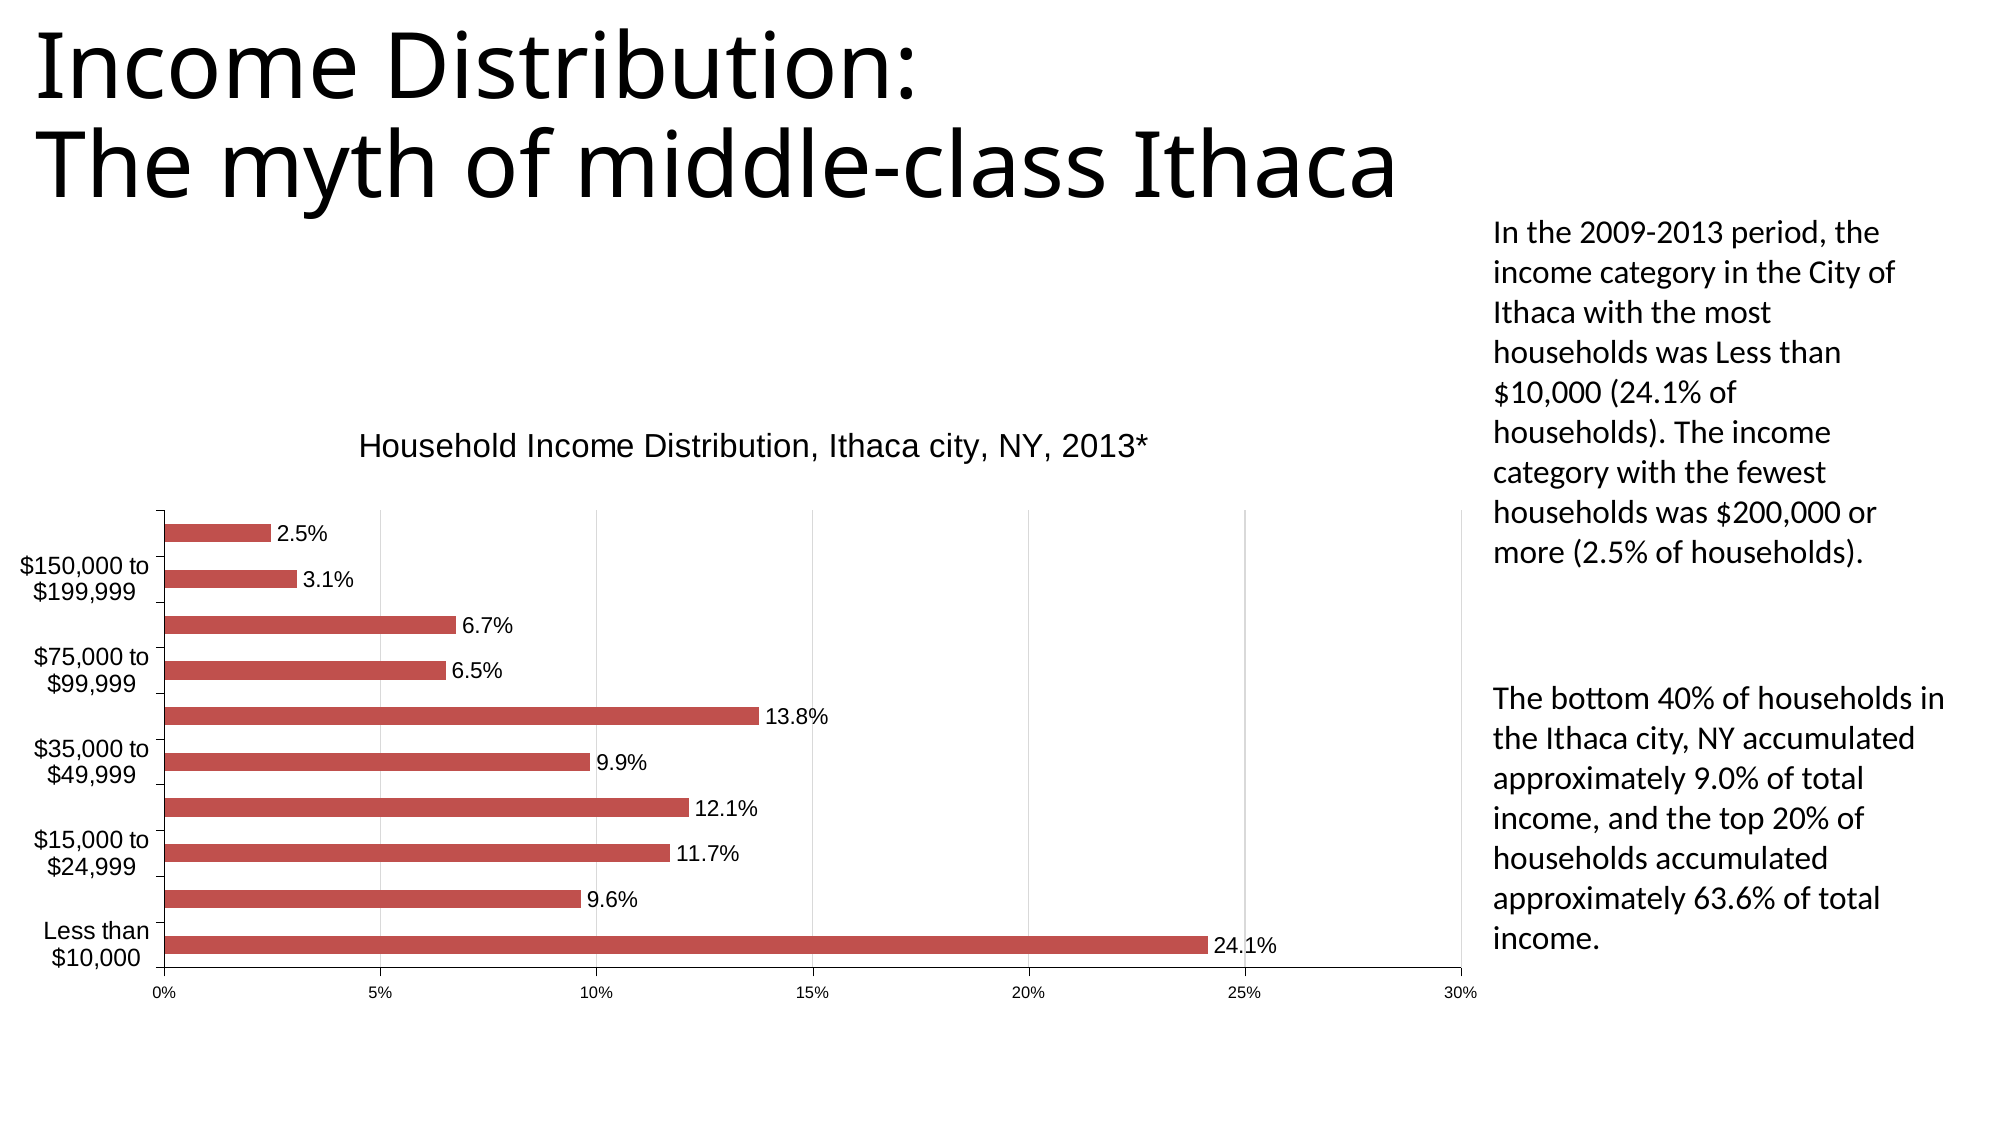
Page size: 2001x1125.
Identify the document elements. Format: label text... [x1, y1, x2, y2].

text_box In the 2009-2013 period, the income category in the City of Ithaca with the most households was Less than $10,000 (24.1% of households). The income category with the fewest households was $200,000 or more (2.5% of households). [1478, 203, 1927, 578]
text_box The bottom 40% of households in the Ithaca city, NY accumulated approximately 9.0% of total income, and the top 20% of households accumulated approximately 63.6% of total income. [1479, 669, 1961, 964]
title Income Distribution: The myth of middle-class Ithaca [20, 9, 1746, 228]
chart [20, 395, 1479, 1109]
